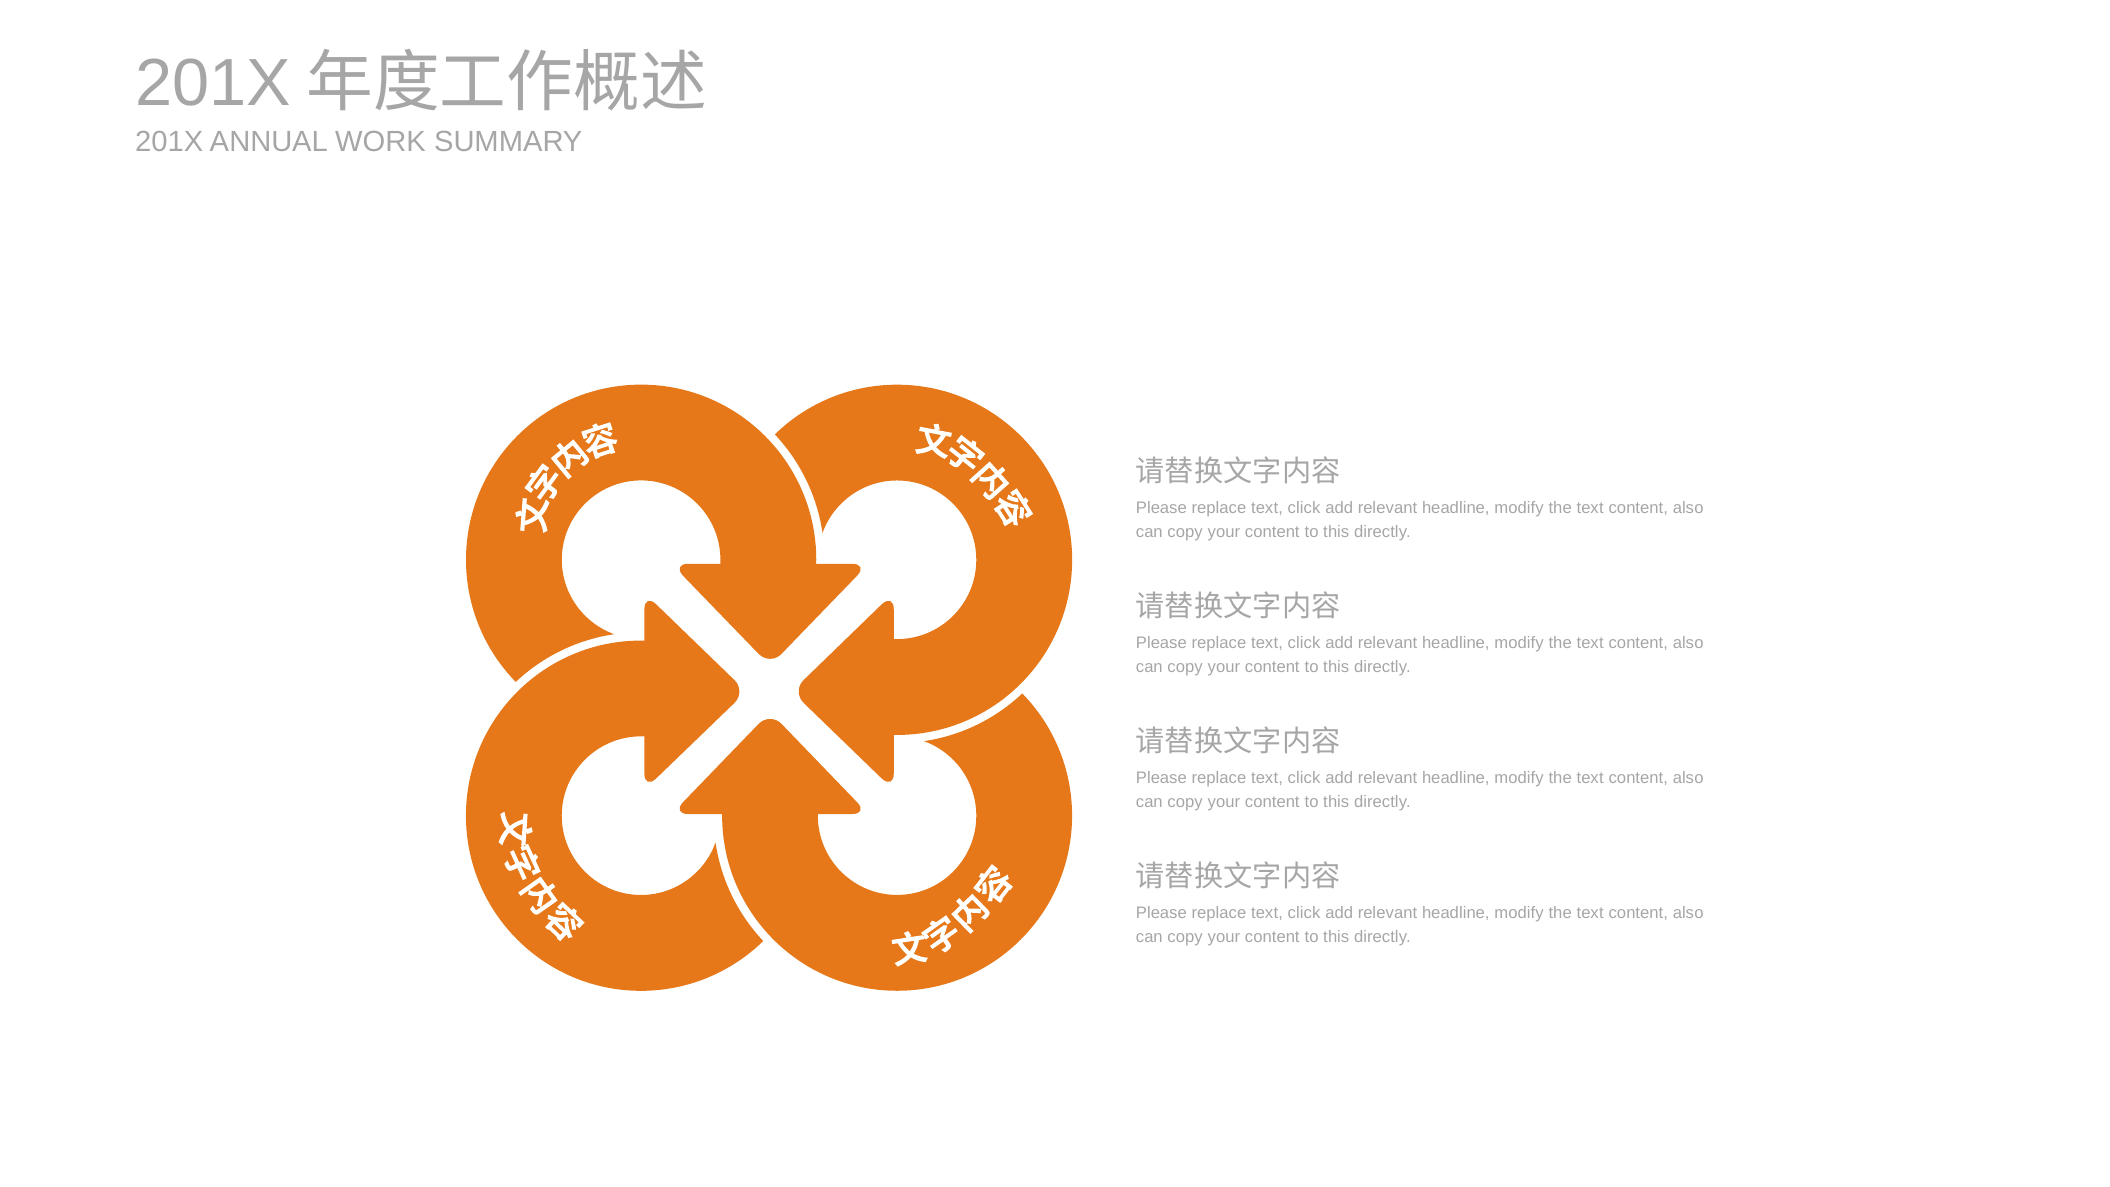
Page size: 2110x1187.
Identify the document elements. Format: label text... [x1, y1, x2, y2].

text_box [465, 384, 1073, 991]
text_box 201X年度工作概述 [135, 38, 783, 119]
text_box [1135, 580, 1728, 674]
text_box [1135, 715, 1728, 810]
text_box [1135, 444, 1728, 539]
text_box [1135, 850, 1728, 945]
text_box 201X ANNUAL WORK SUMMARY [135, 122, 596, 158]
